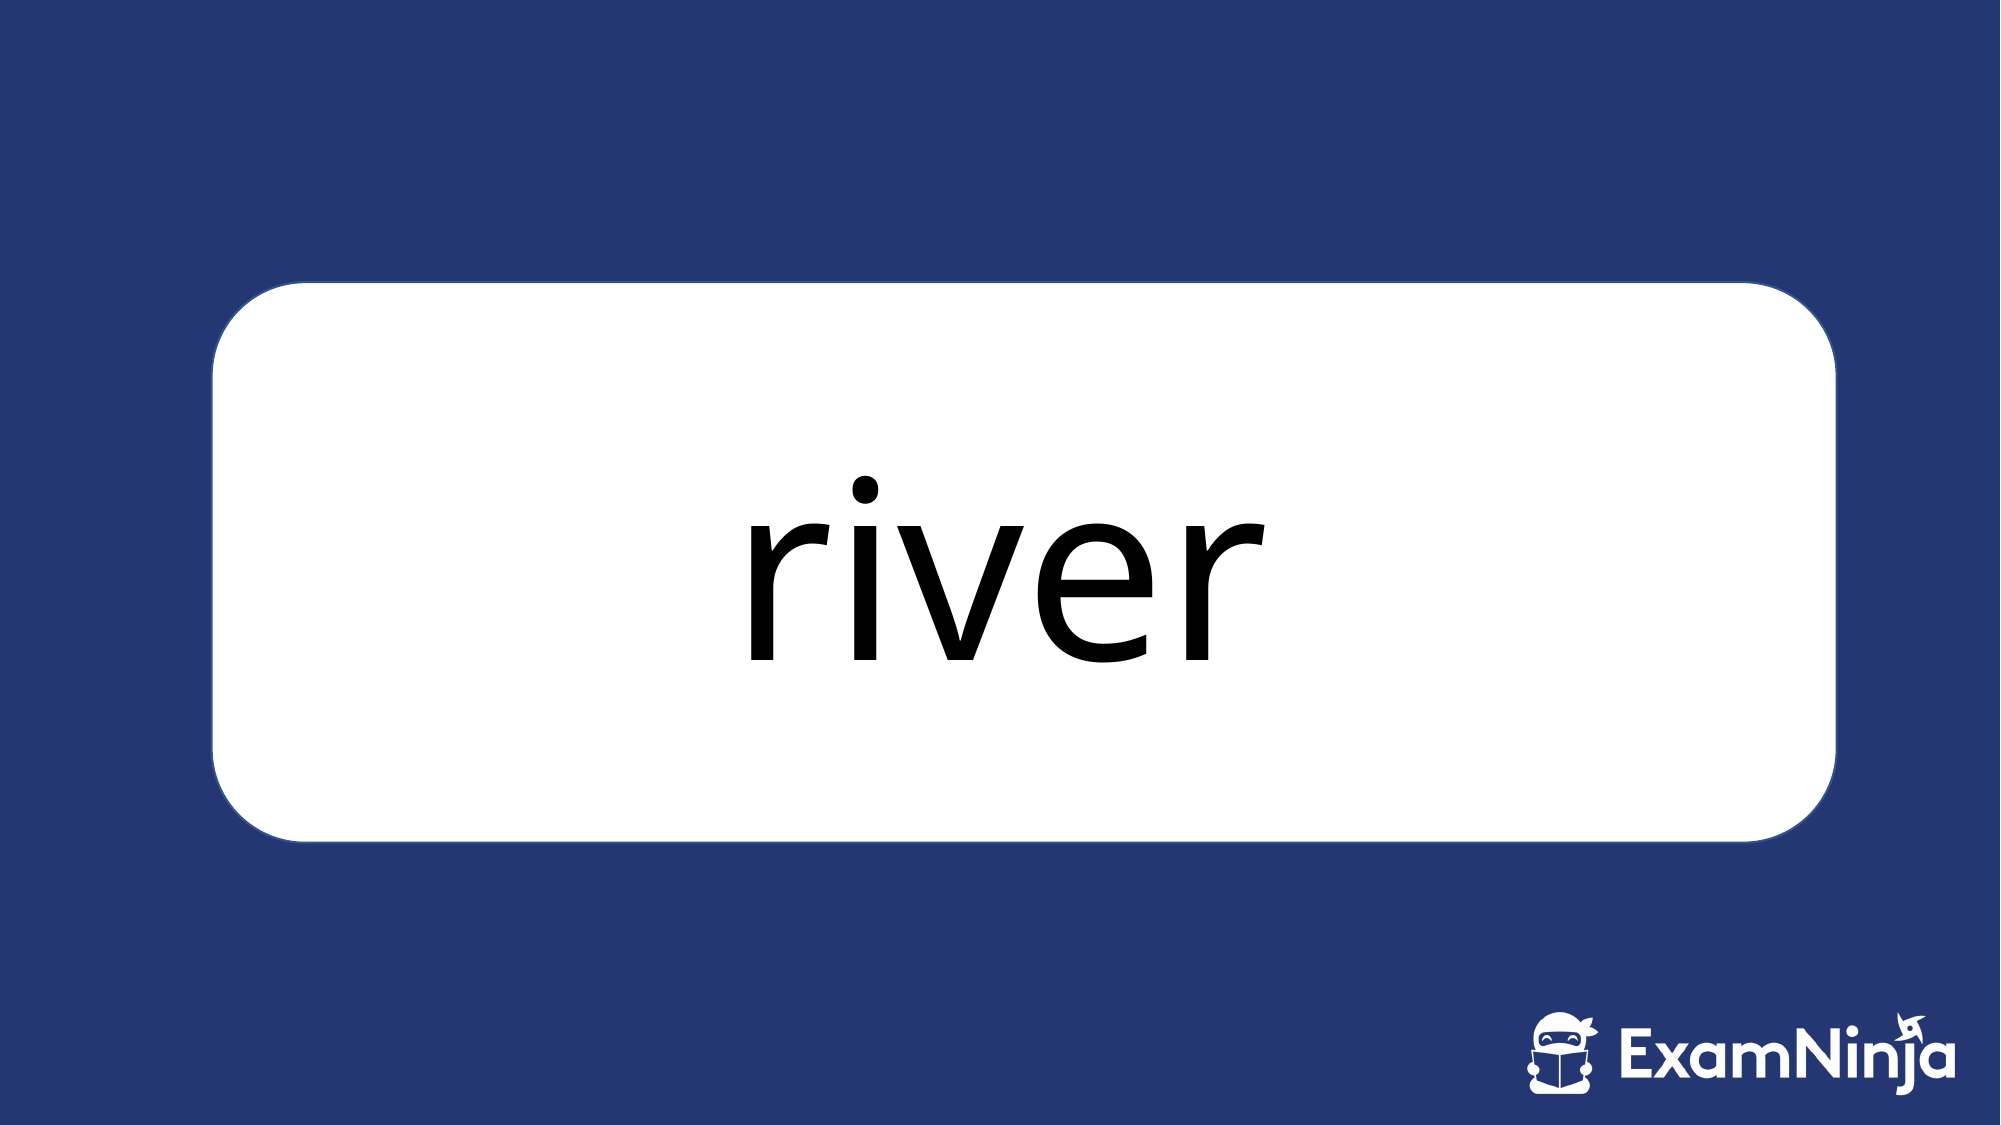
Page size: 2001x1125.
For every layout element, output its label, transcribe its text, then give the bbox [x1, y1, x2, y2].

text_box [210, 281, 1838, 403]
text_box [210, 719, 1838, 844]
picture [1501, 1003, 1979, 1102]
text_box river [143, 403, 1857, 719]
